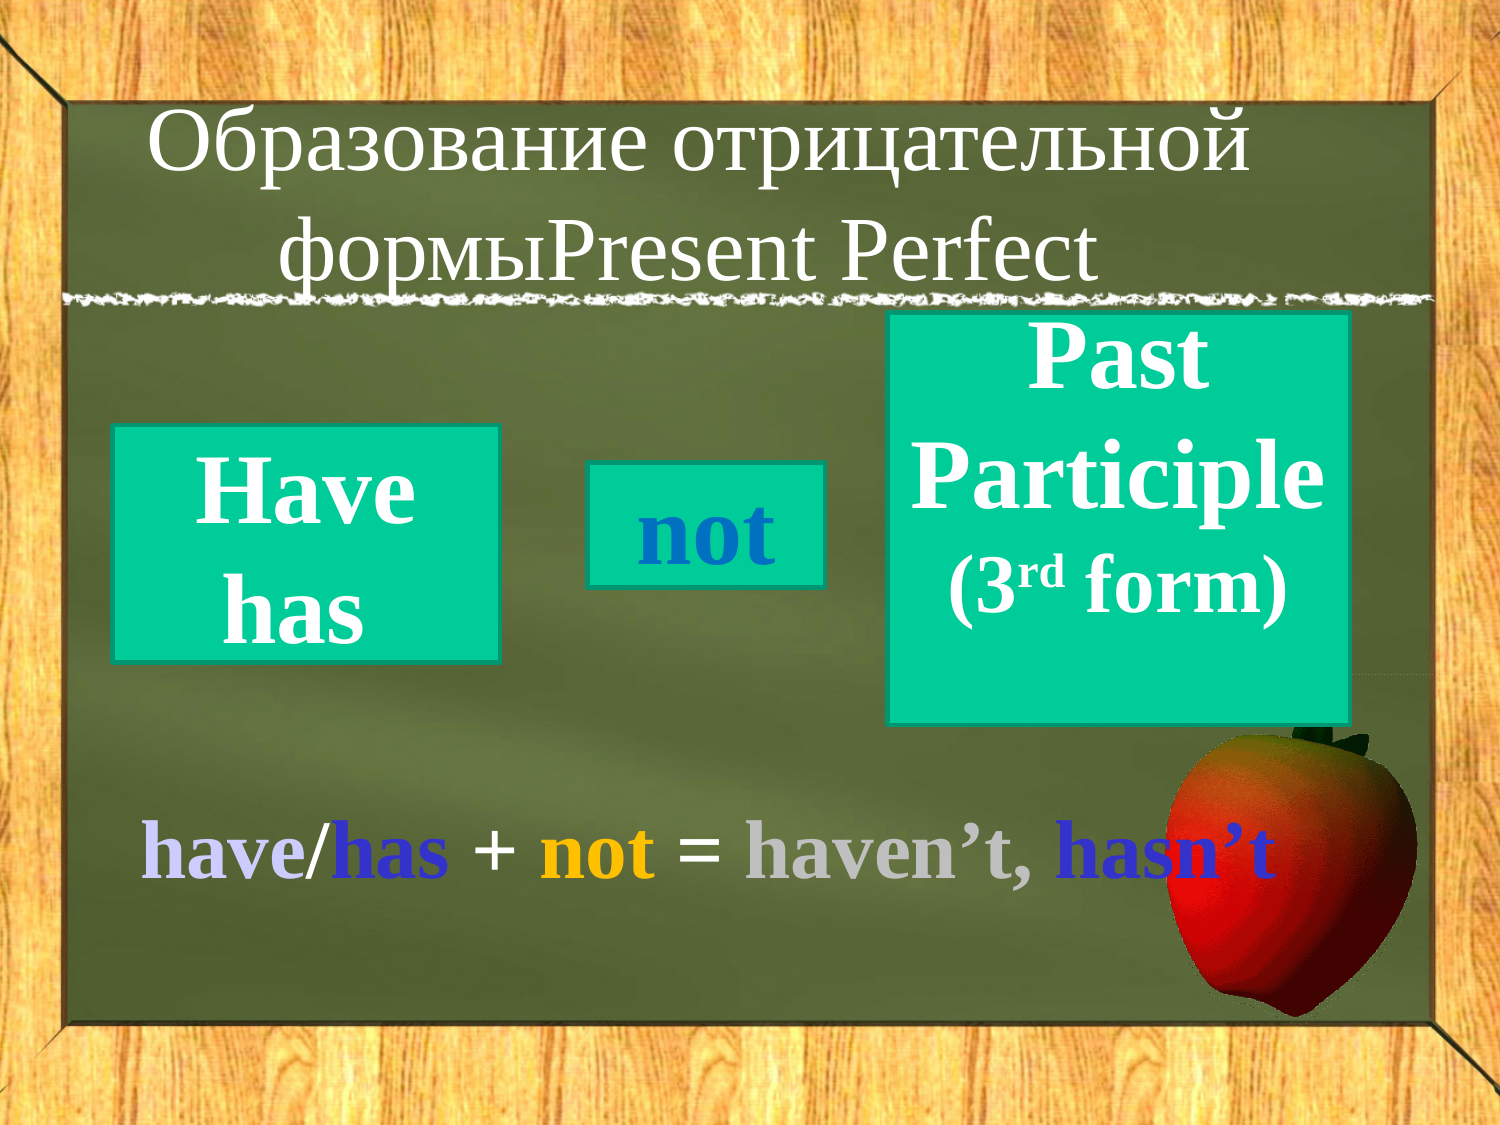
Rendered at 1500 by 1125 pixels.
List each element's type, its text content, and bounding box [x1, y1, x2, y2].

title Образование отрицательной формыPresent Perfect [112, 149, 1288, 338]
text_box Past Participle (3rd form) [885, 310, 1352, 727]
list have/has + not = haven’t, hasn’t [124, 787, 1032, 988]
text_box Have has [110, 423, 502, 665]
picture [0, 0, 1500, 1125]
text_box not [585, 460, 827, 590]
